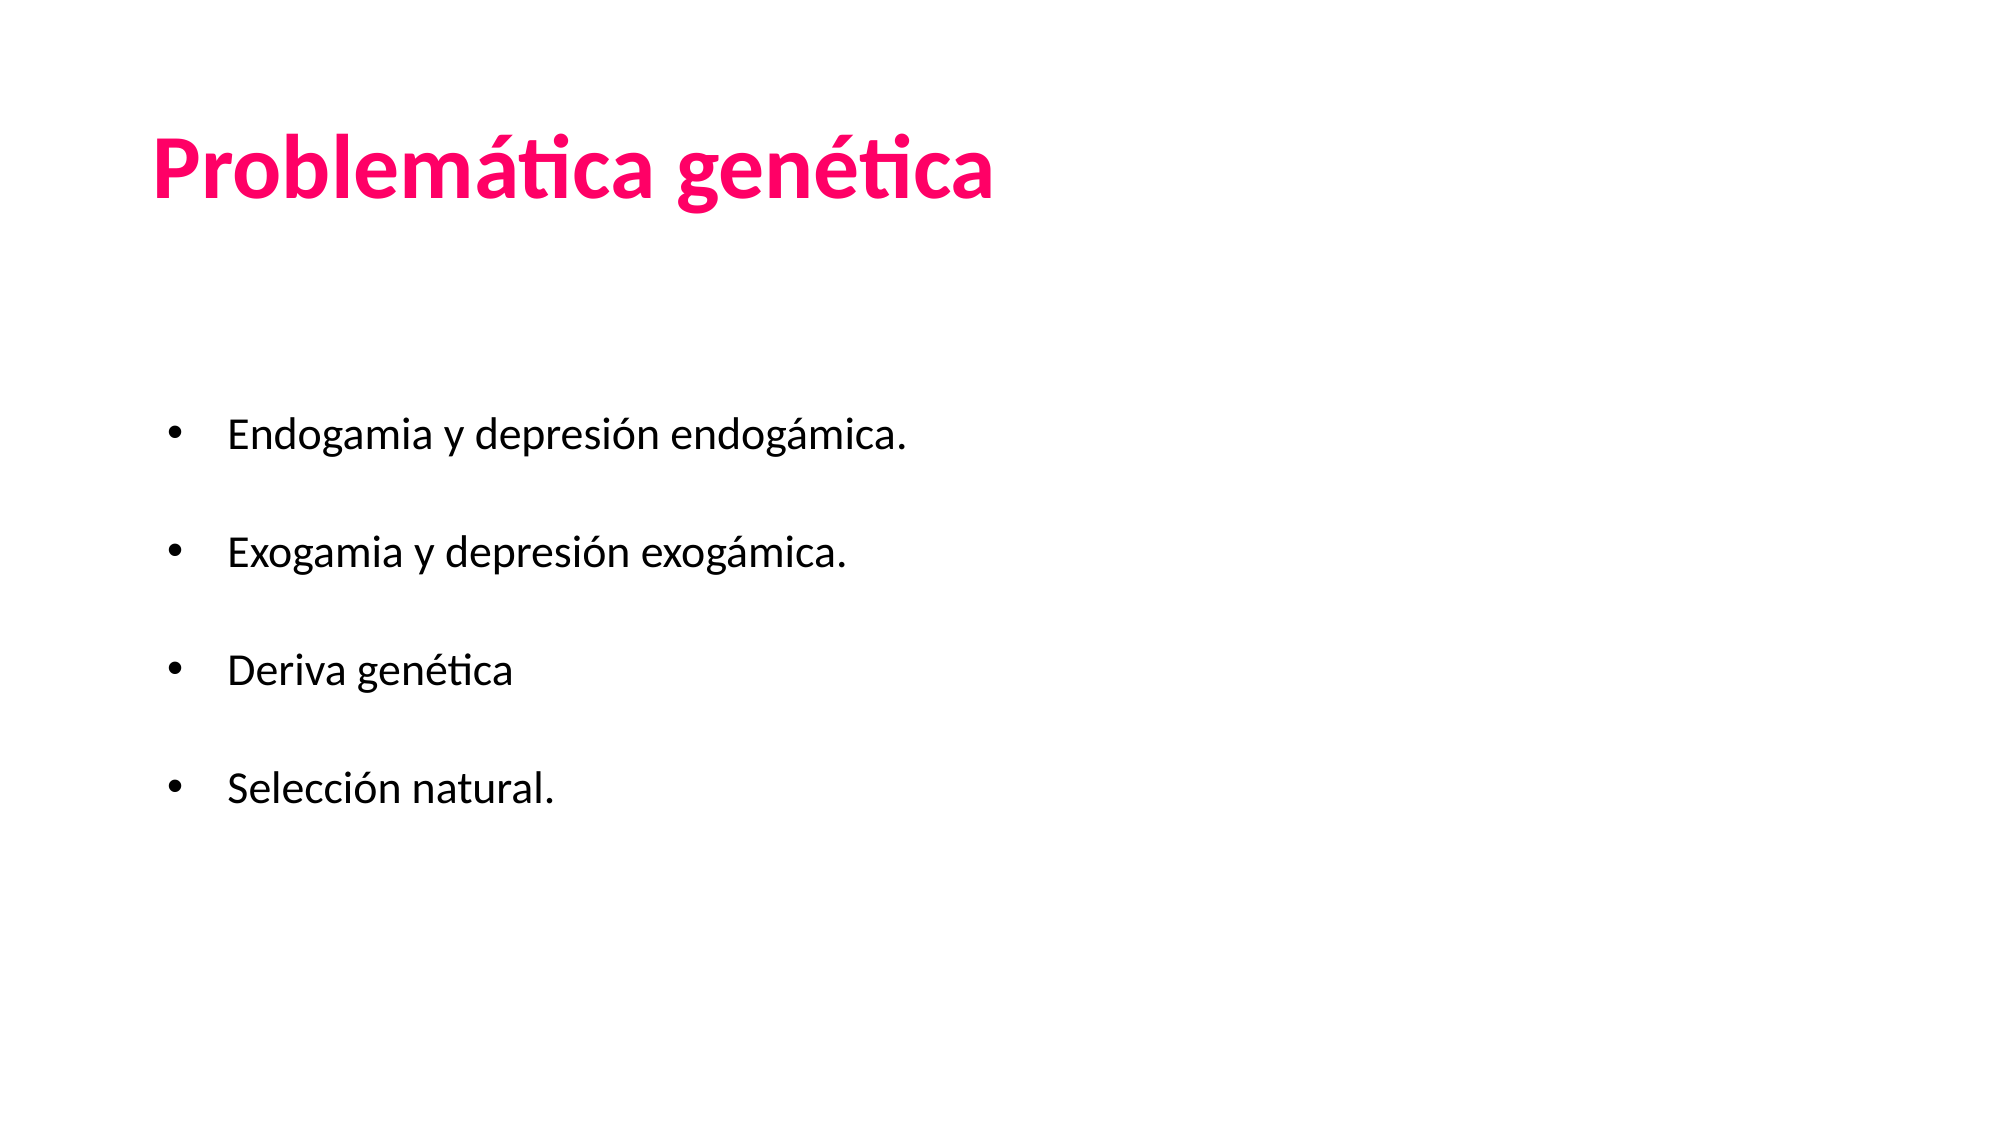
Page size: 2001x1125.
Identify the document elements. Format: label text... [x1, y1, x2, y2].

title Problemática genética [137, 59, 1863, 278]
list Endogamia y depresión endogámica. Exogamia y depresión exogámica. Deriva genética Selección natural. [137, 344, 1863, 951]
